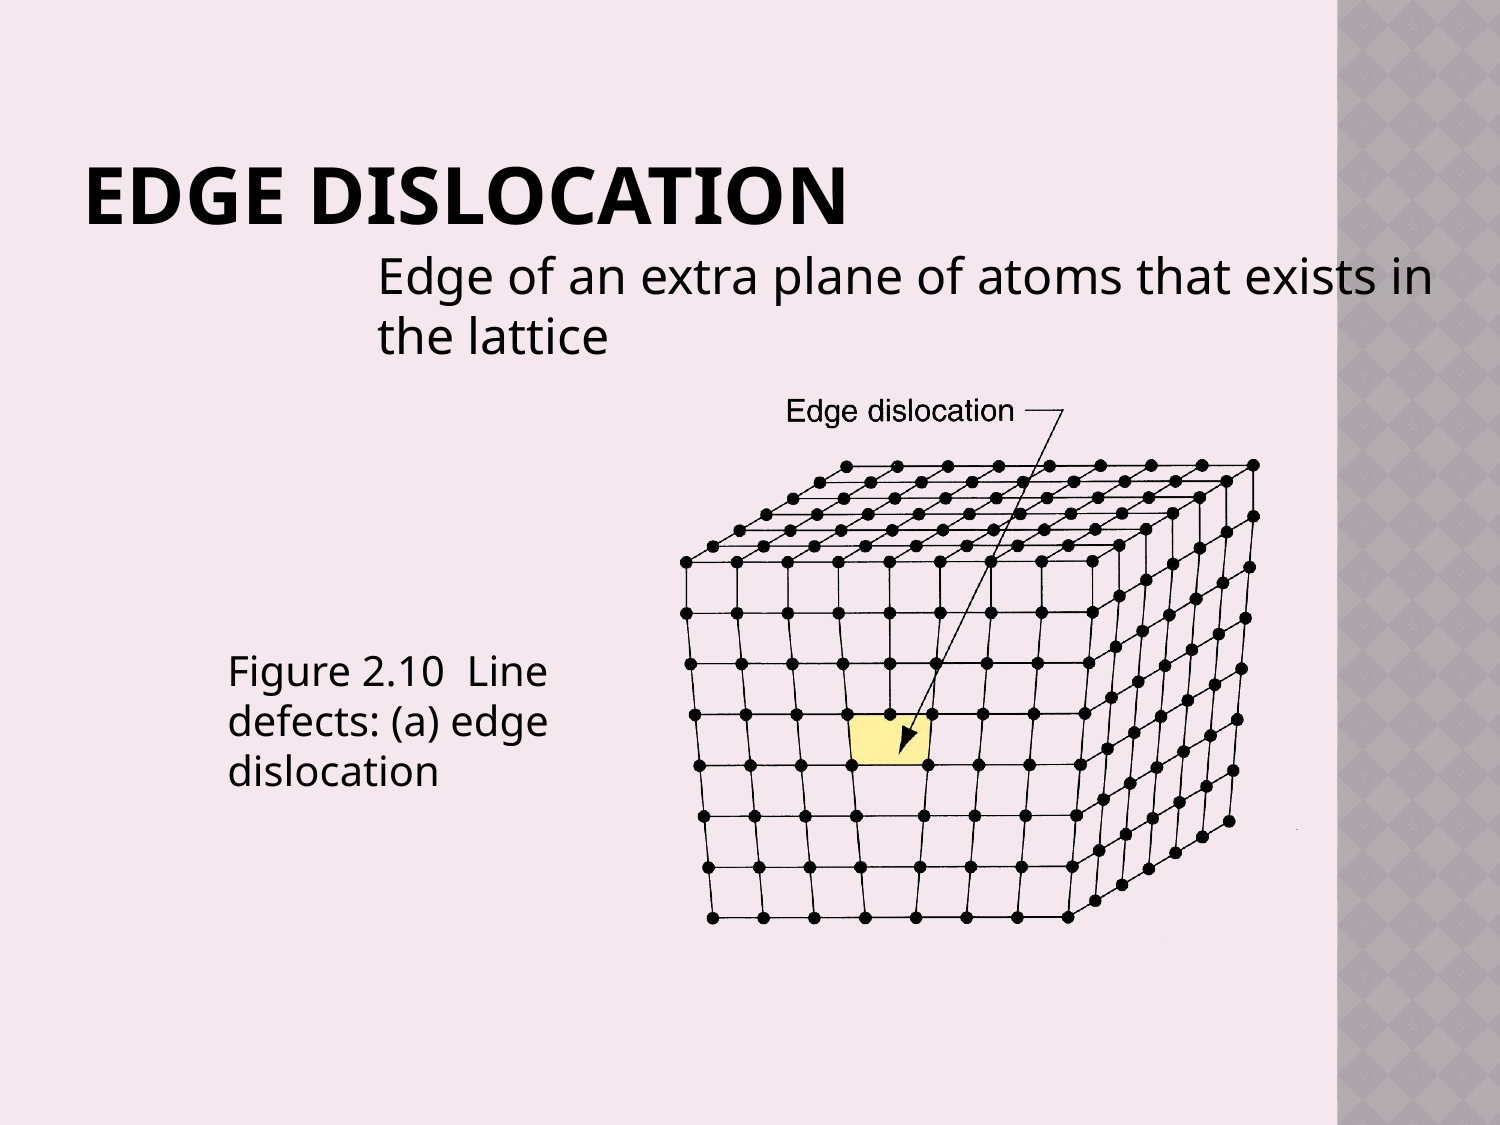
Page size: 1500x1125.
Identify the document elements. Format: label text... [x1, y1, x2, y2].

list Figure 2.10 Line defects: (a) edge dislocation [212, 637, 675, 988]
list Edge of an extra plane of atoms that exists in the lattice [362, 237, 1450, 975]
picture [636, 374, 1301, 950]
title Edge Dislocation [75, 52, 1263, 240]
